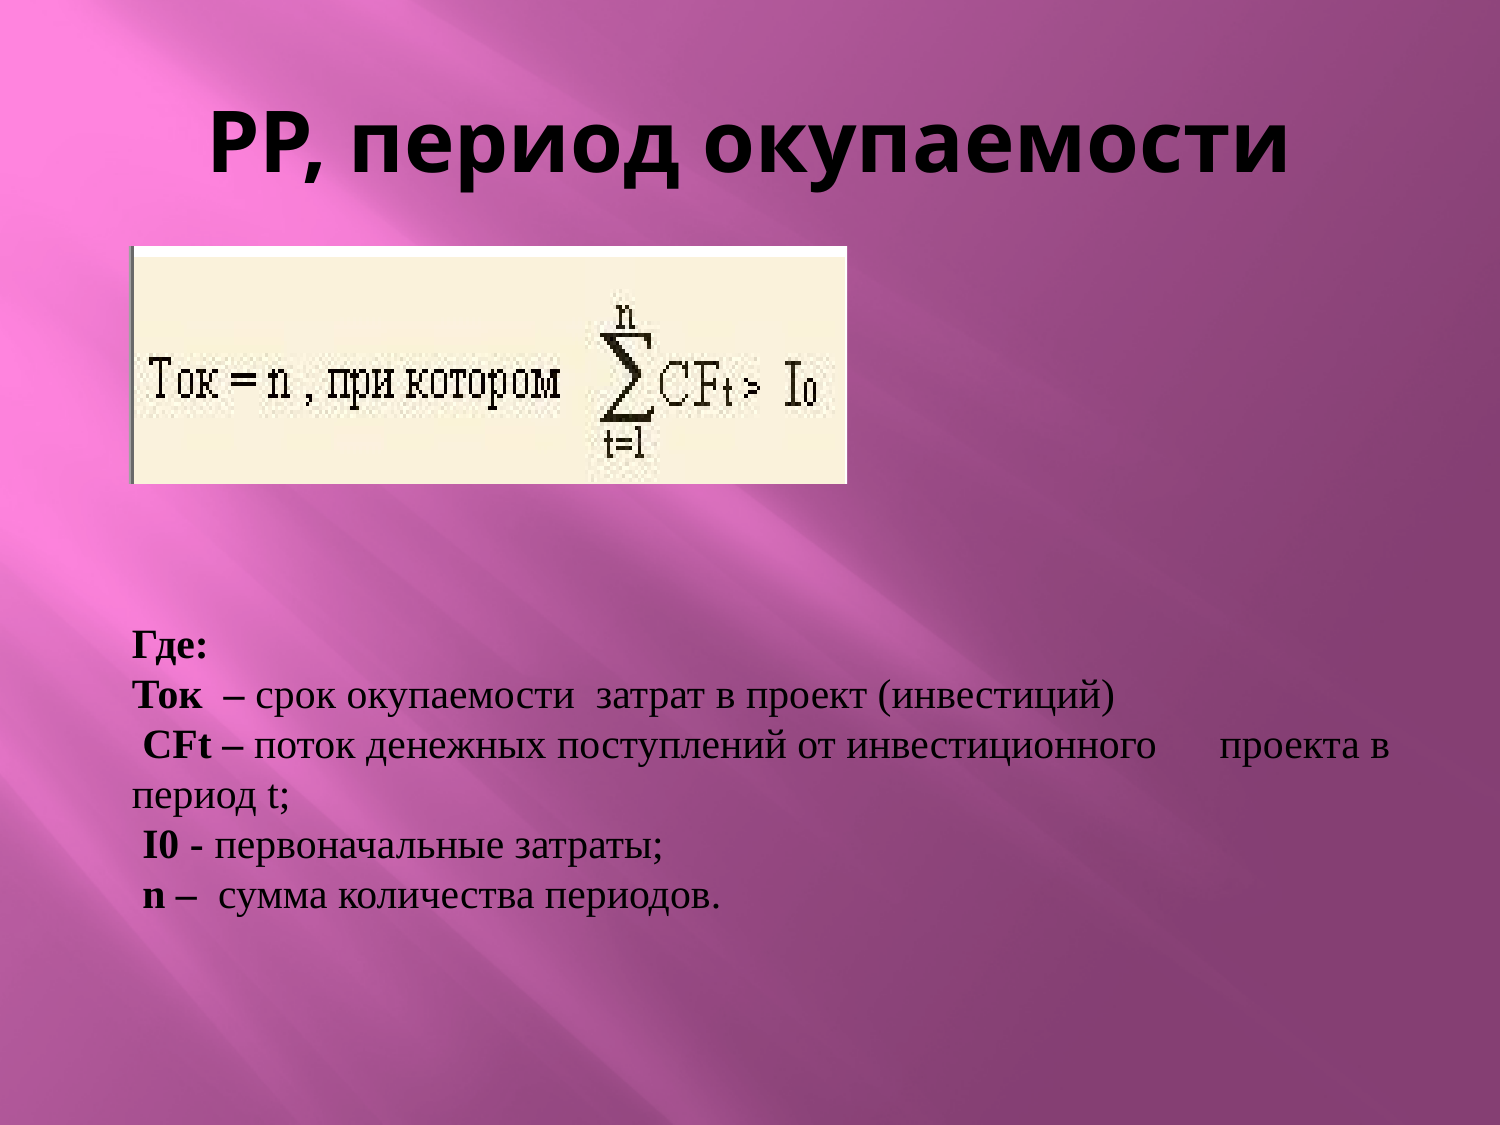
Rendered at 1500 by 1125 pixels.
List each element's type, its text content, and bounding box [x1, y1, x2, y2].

title РР, период окупаемости [75, 45, 1425, 233]
text_box Где: Ток – срок окупаемости затрат в проект (инвестиций) CFt – поток денежных поступлений от инвестиционного проекта в период t; I0 - первоначальные затраты; n – сумма количества периодов. [117, 609, 1453, 975]
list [128, 245, 848, 484]
